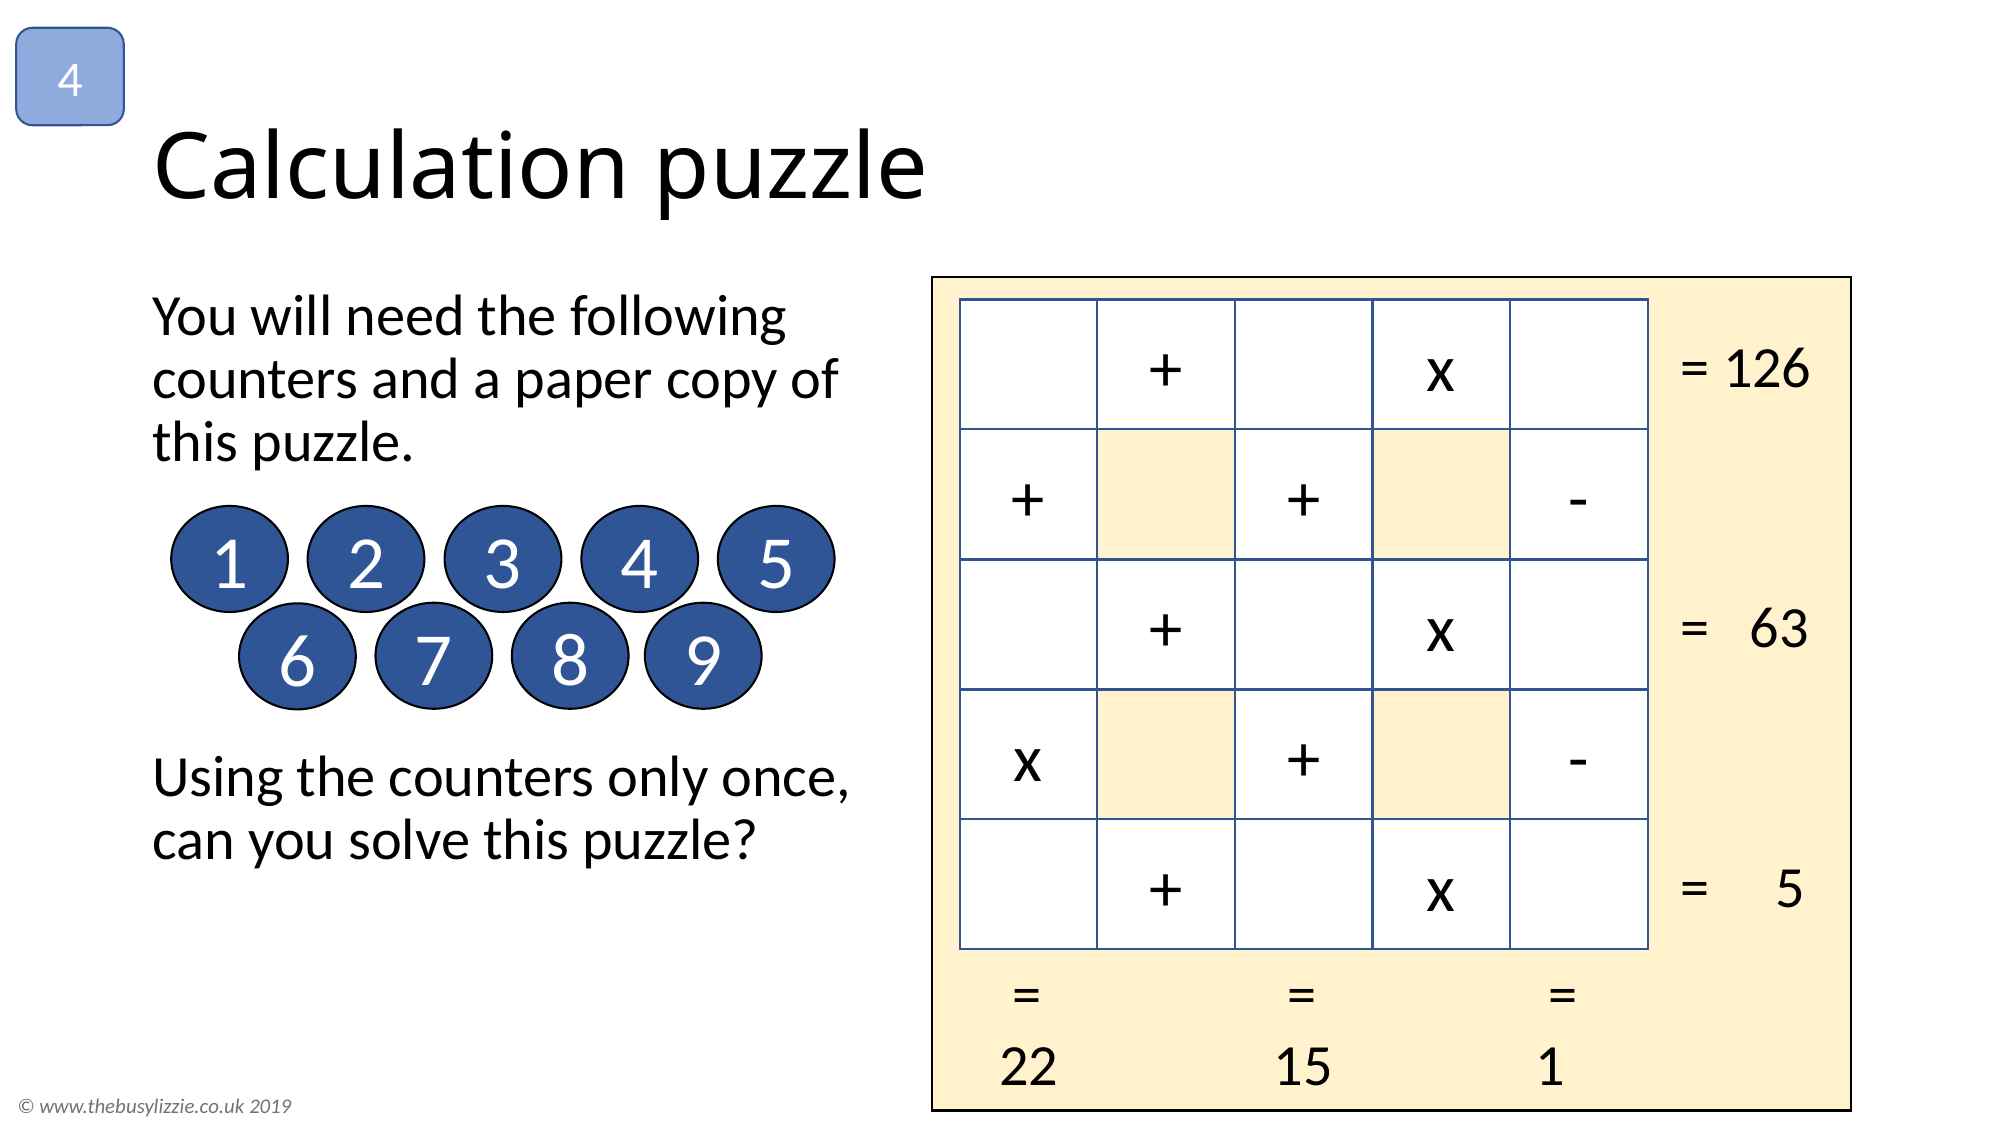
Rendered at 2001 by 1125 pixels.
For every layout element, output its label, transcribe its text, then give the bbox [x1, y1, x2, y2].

text_box [931, 276, 1852, 1112]
text_box = 15 [1245, 950, 1369, 1105]
text_box = 1 [1520, 950, 1644, 1105]
text_box = 126 [1666, 321, 1843, 407]
list You will need the following counters and a paper copy of this puzzle. Using the counters only once, can you solve this puzzle? [137, 277, 891, 1014]
text_box = 63 [1666, 581, 1843, 667]
text_box 4 [15, 26, 125, 127]
title Calculation puzzle [137, 59, 1863, 278]
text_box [959, 299, 1648, 950]
text_box = 5 [1666, 841, 1843, 927]
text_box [171, 505, 835, 710]
text_box = 22 [984, 950, 1108, 1105]
text_box © www.thebusylizzie.co.uk 2019 [2, 1085, 311, 1125]
